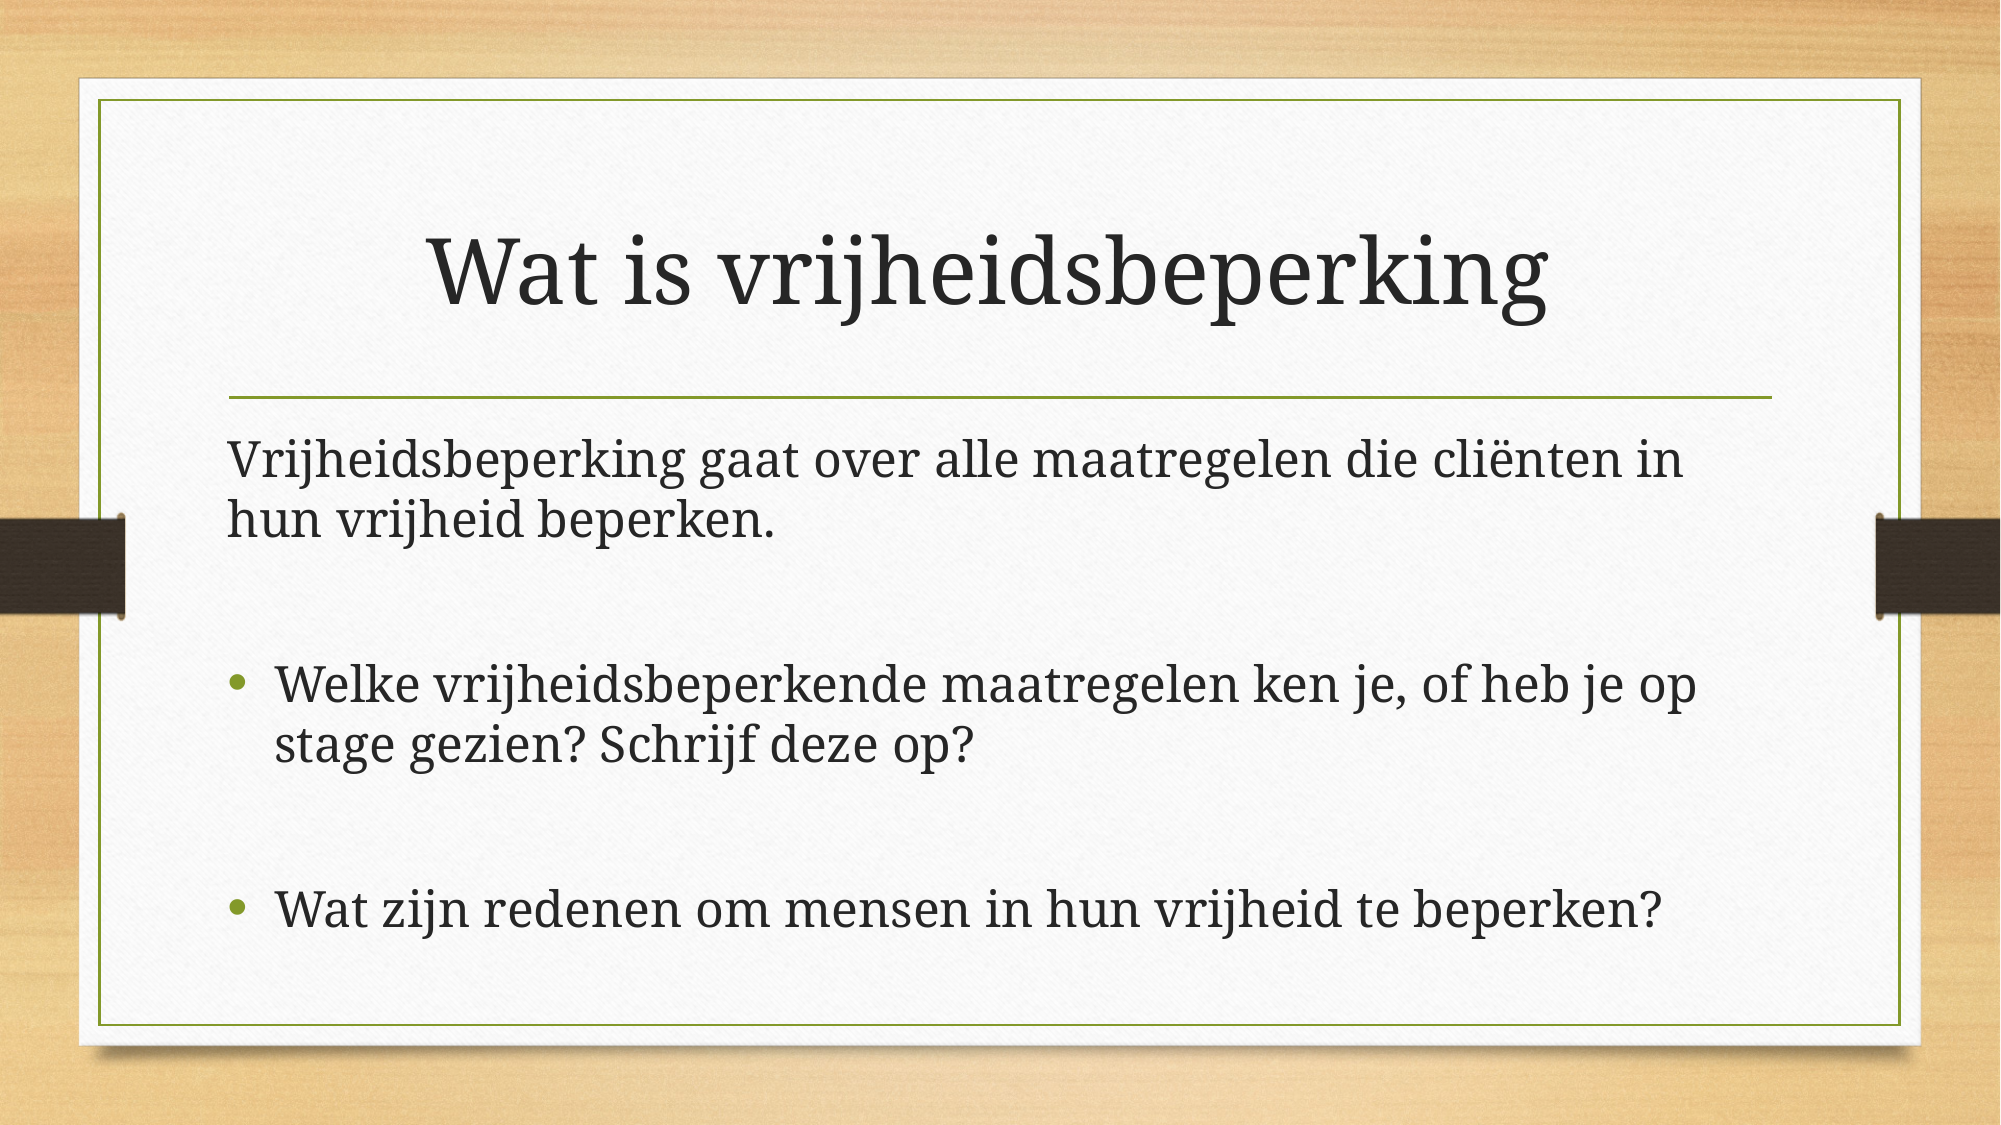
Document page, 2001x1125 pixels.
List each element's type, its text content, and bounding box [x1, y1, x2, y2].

picture [0, 0, 2001, 1125]
list Vrijheidsbeperking gaat over alle maatregelen die cliënten in hun vrijheid beperken. Welke vrijheidsbeperkende maatregelen ken je, of heb je op stage gezien? Schrijf deze op? Wat zijn redenen om mensen in hun vrijheid te beperken? [212, 419, 1788, 964]
title Wat is vrijheidsbeperking [212, 161, 1788, 375]
